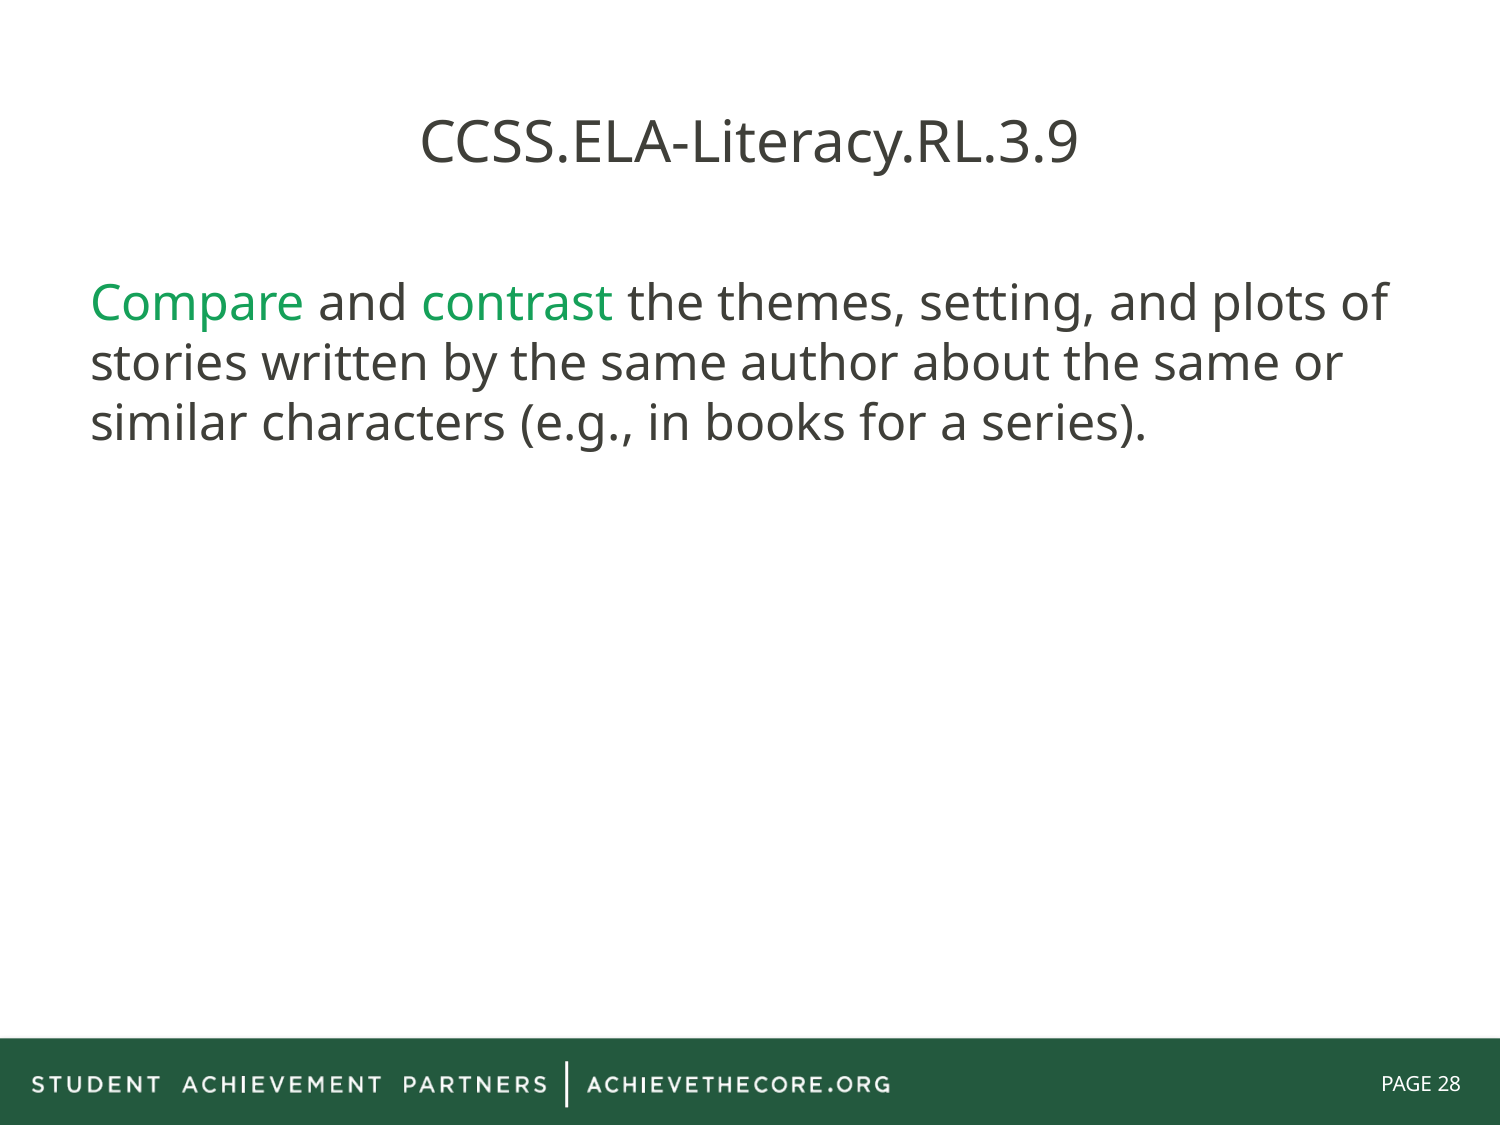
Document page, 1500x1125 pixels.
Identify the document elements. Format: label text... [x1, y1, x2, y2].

title CCSS.ELA-Literacy.RL.3.9 [75, 45, 1425, 233]
list Compare and contrast the themes, setting, and plots of stories written by the same author about the same or similar characters (e.g., in books for a series). [75, 262, 1425, 1005]
